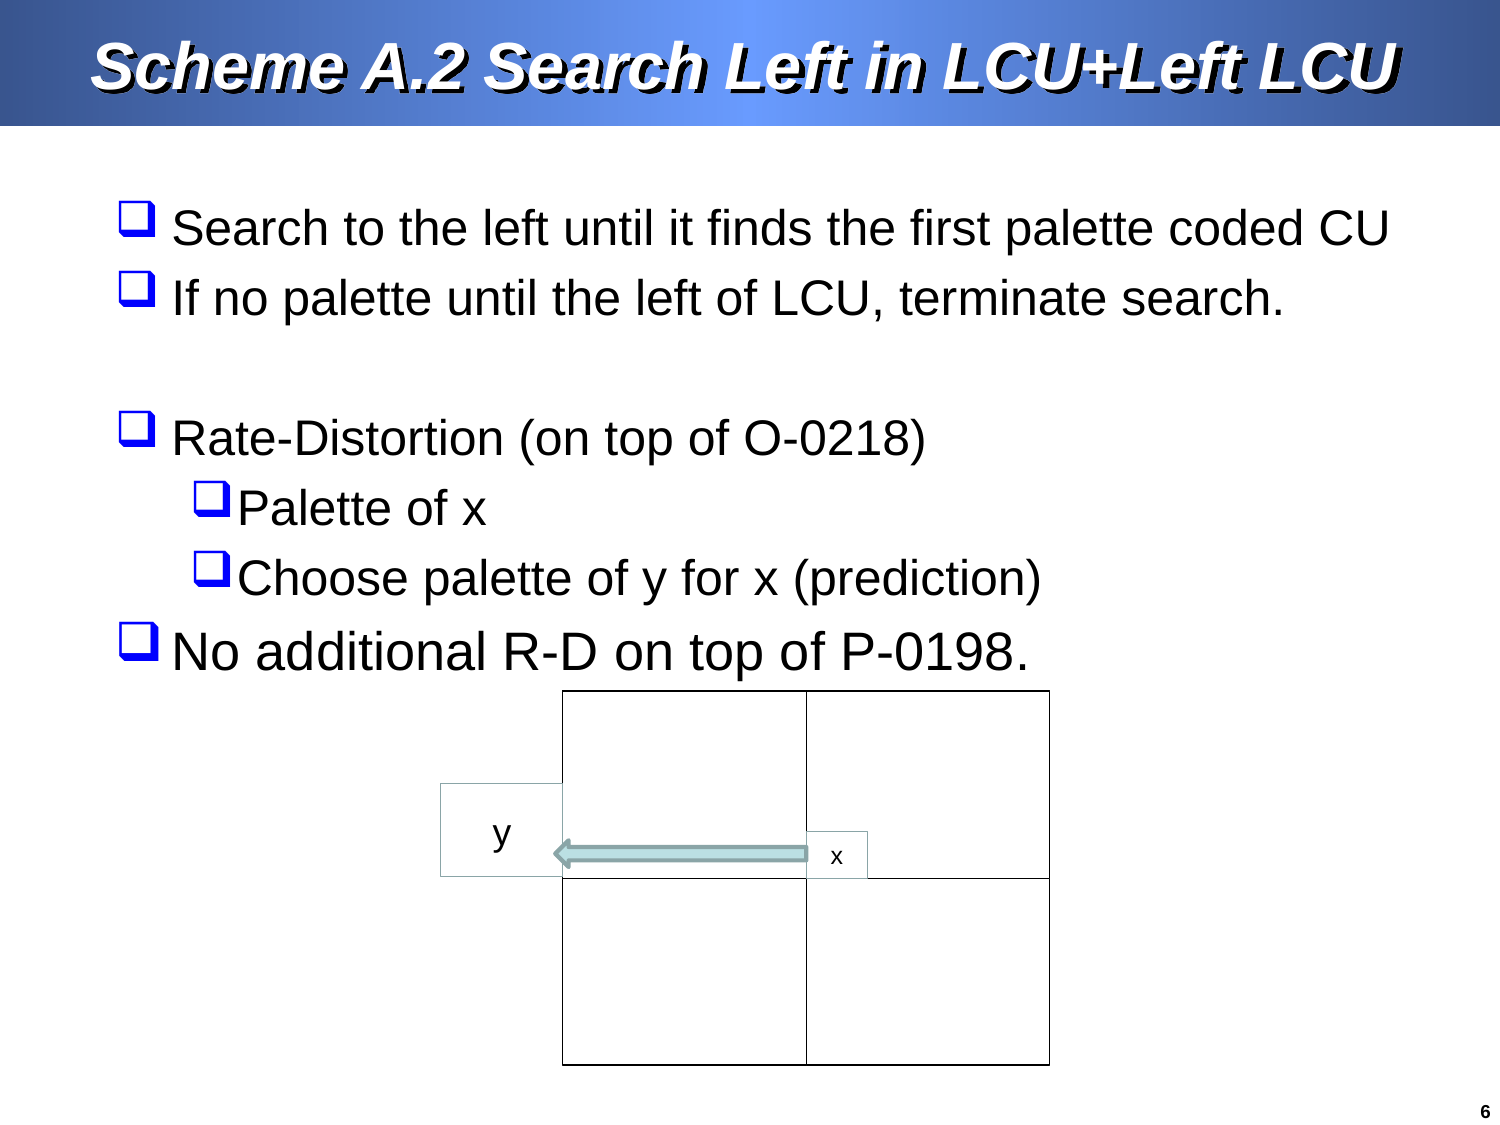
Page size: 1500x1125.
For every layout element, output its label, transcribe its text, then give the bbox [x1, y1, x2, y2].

list Search to the left until it finds the first palette coded CU If no palette until the left of LCU, terminate search. Rate-Distortion (on top of O-0218) Palette of x Choose palette of y for x (prediction) No additional R-D on top of P-0198. [99, 187, 1451, 907]
slide_number 6 [1368, 1091, 1500, 1125]
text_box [440, 689, 1051, 1066]
title Scheme A.2 Search Left in LCU+Left LCU [74, 12, 1426, 126]
